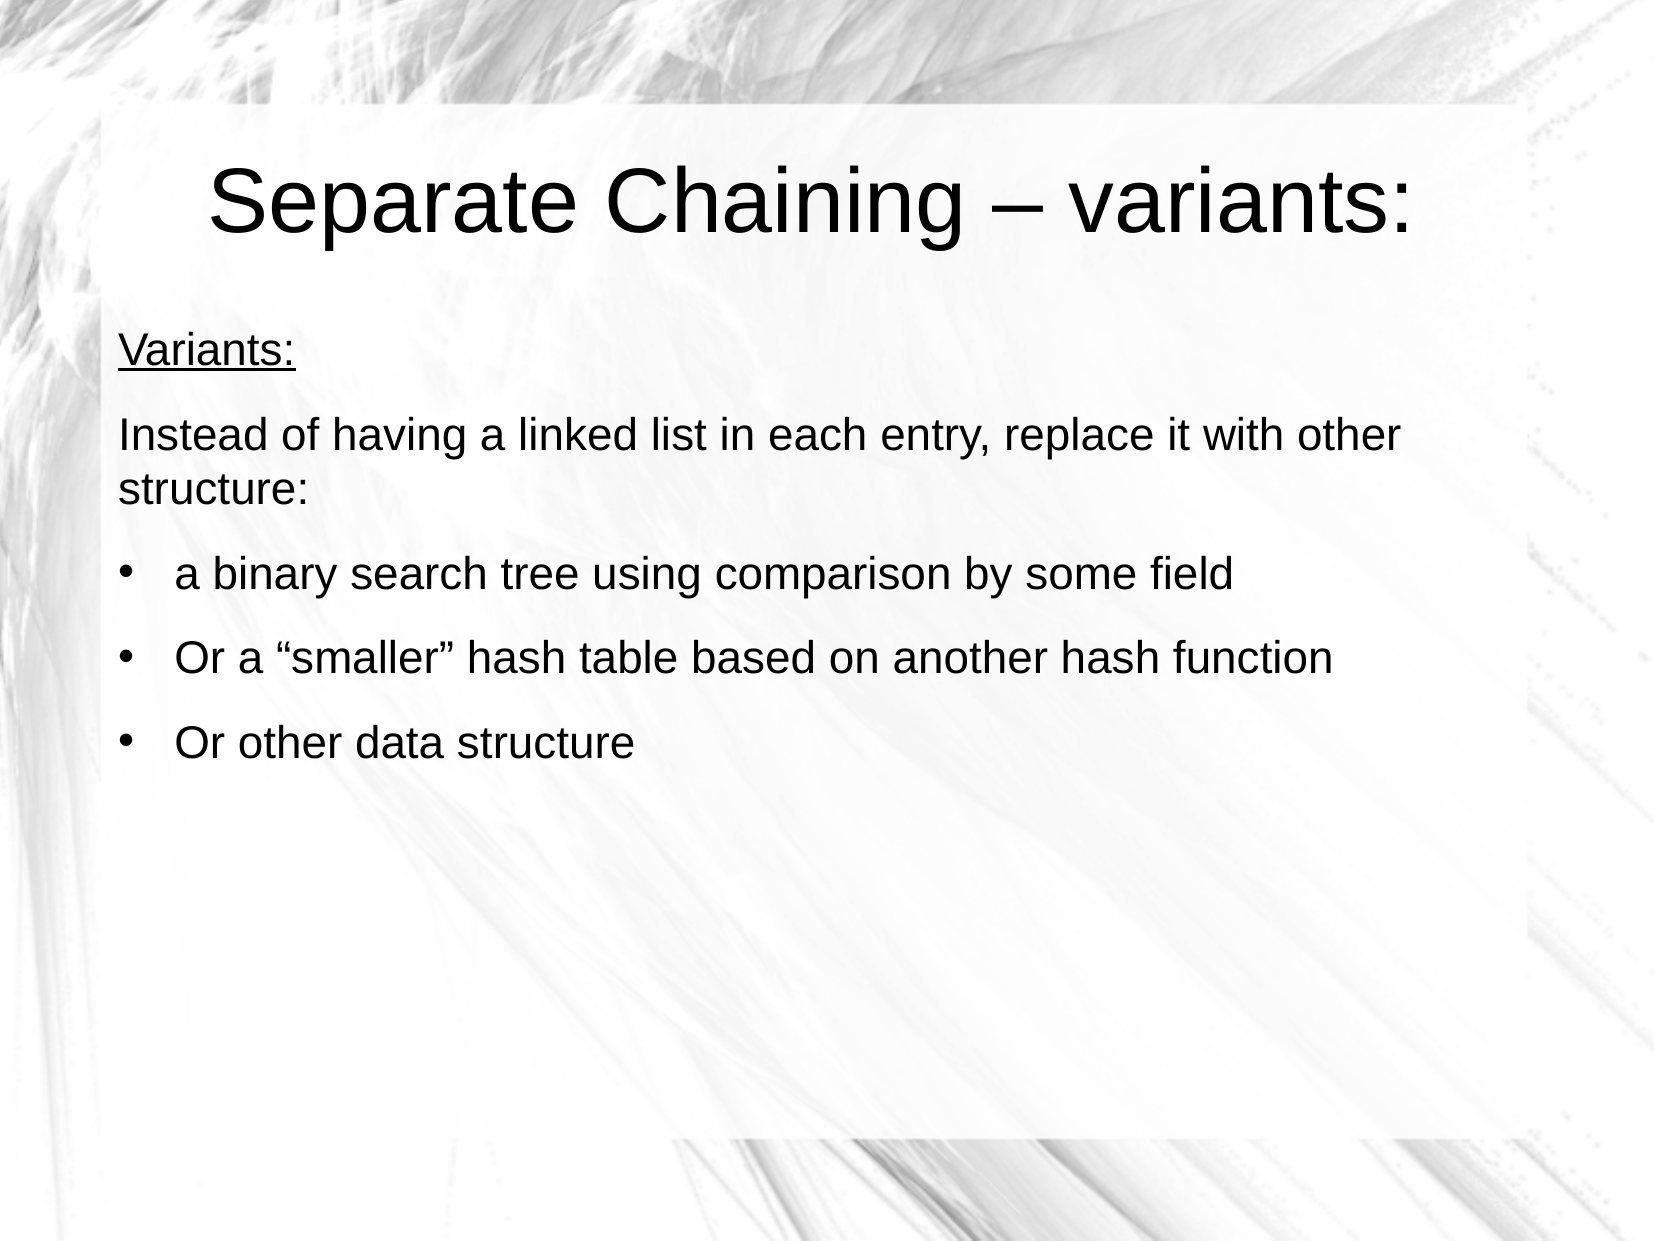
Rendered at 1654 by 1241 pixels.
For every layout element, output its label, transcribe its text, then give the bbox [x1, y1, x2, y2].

picture [0, 0, 1654, 1241]
title Separate Chaining – variants: [118, 112, 1506, 281]
list Variants: Instead of having a linked list in each entry, replace it with other structure: a binary search tree using comparison by some field Or a “smaller” hash table based on another hash function Or other data structure [118, 319, 1571, 1102]
